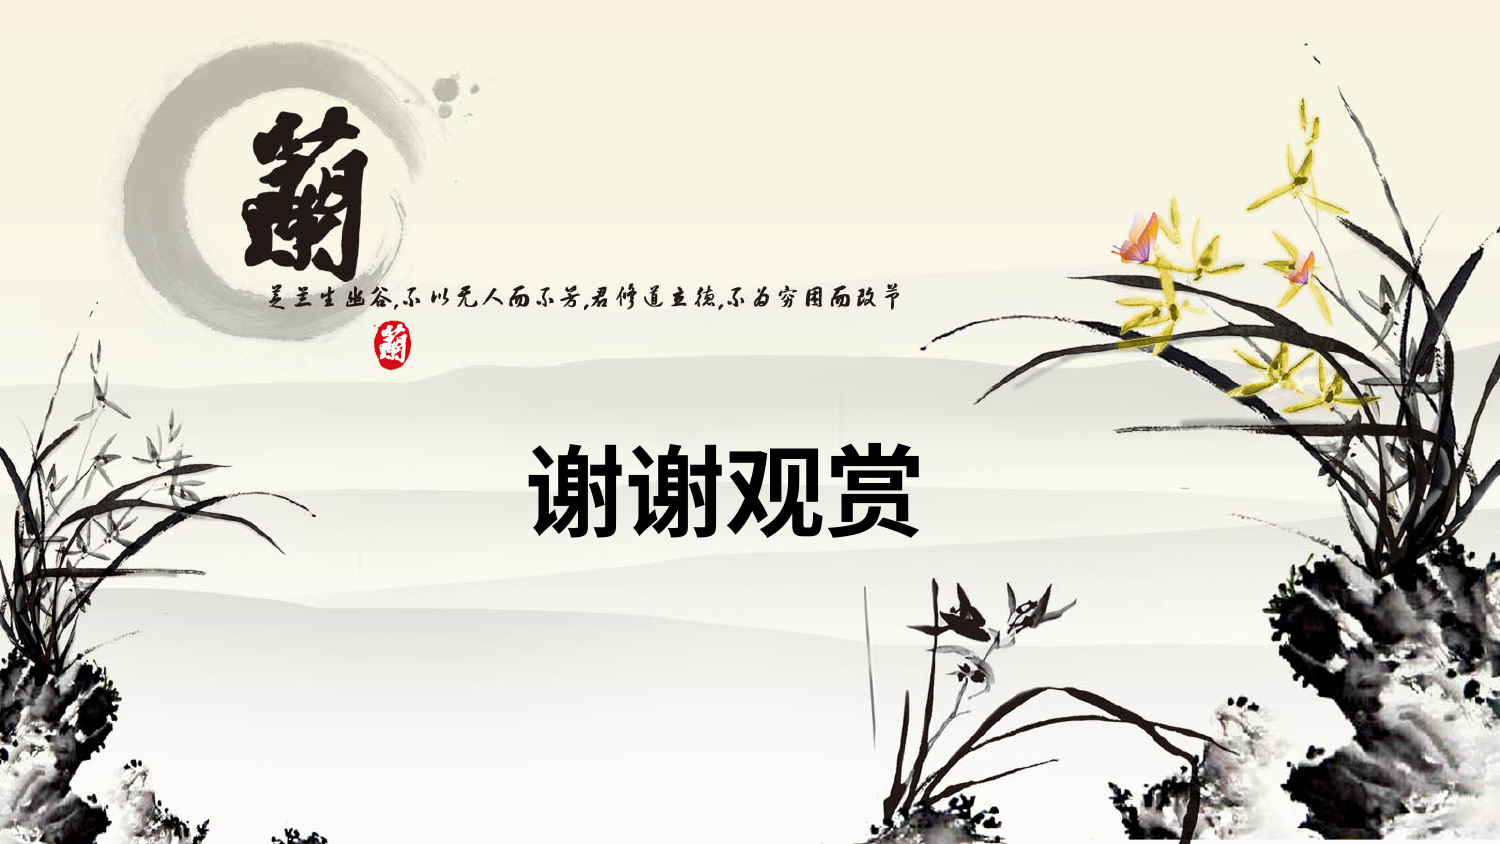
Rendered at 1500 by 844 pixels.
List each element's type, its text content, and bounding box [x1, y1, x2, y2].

text_box 谢谢观赏 [462, 421, 988, 557]
picture [0, 0, 1500, 844]
